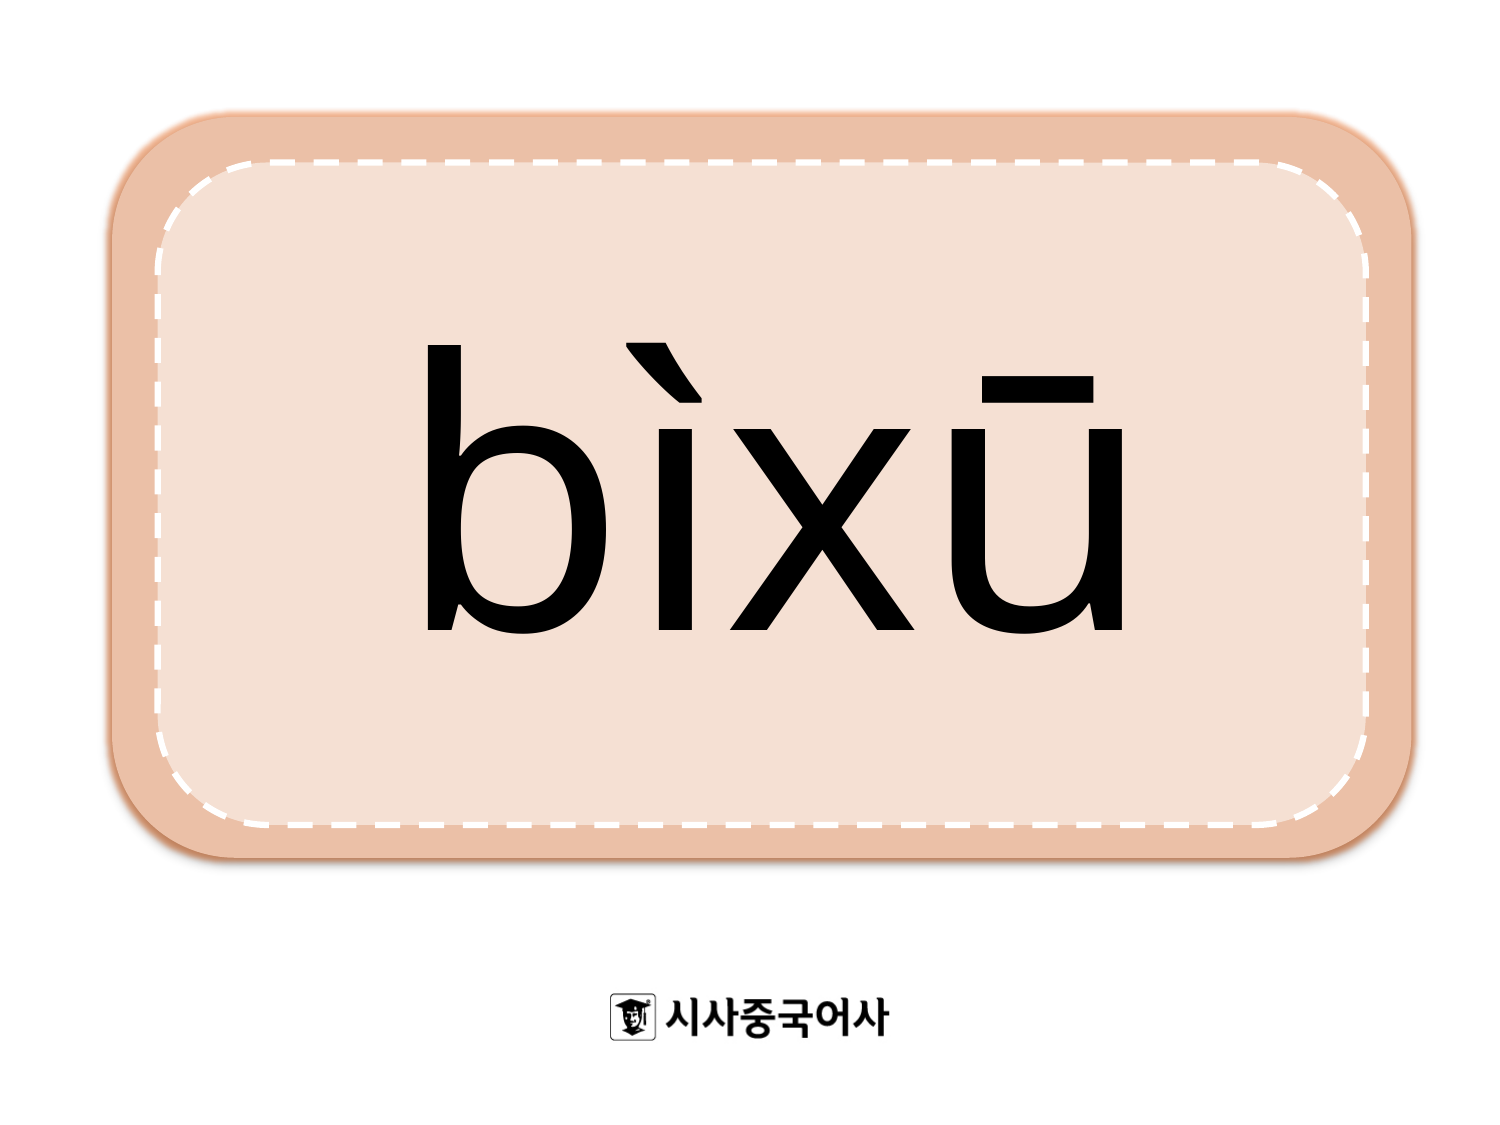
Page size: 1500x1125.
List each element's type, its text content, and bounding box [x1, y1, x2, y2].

text_box bìxū [171, 149, 1380, 812]
picture [602, 987, 898, 1047]
